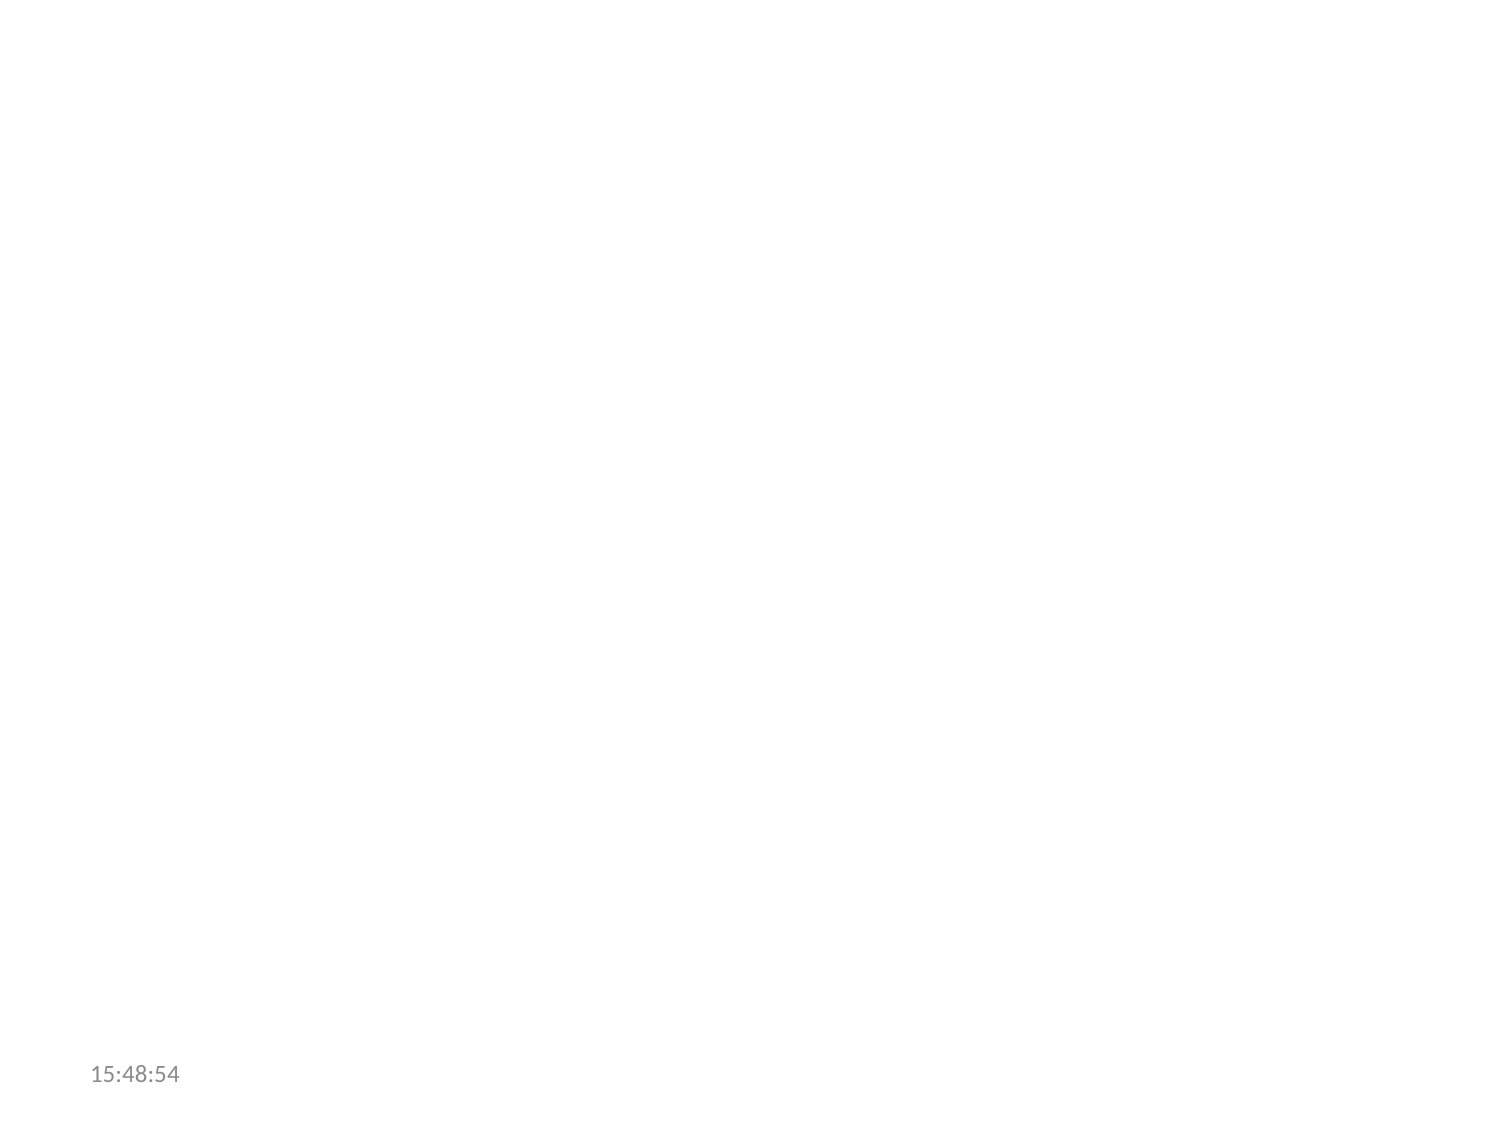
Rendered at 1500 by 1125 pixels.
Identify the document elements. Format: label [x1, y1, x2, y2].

slide_number [75, 1042, 425, 1103]
